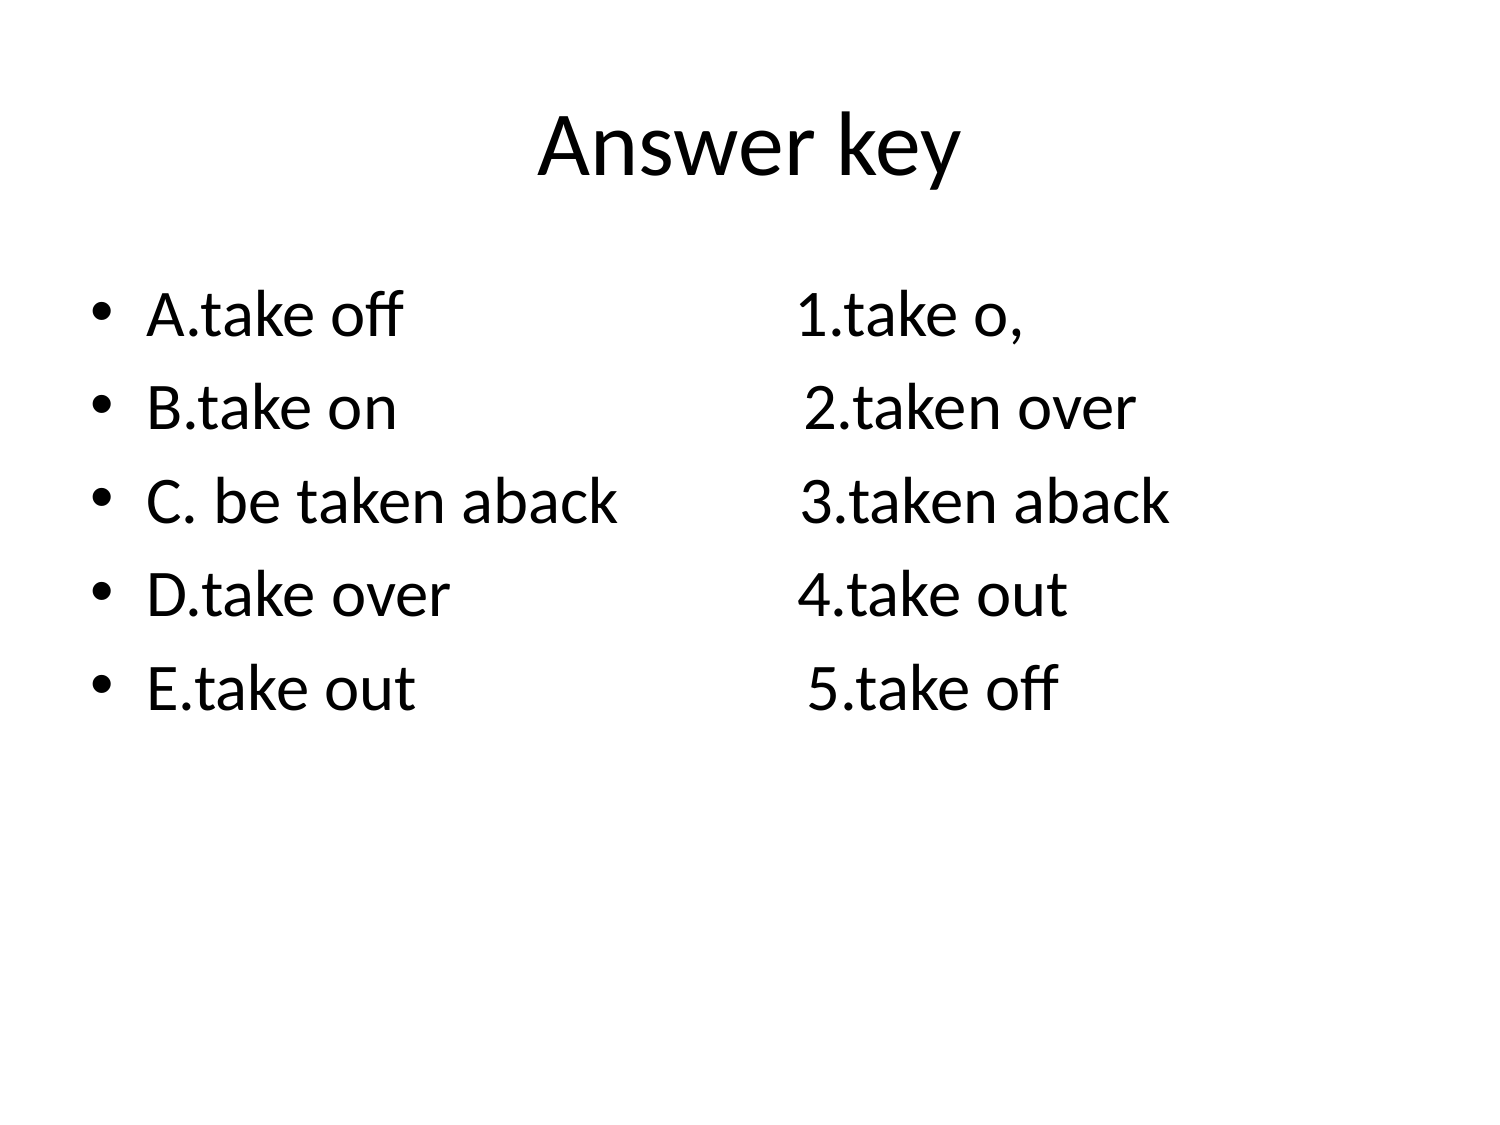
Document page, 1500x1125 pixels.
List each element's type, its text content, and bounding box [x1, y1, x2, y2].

list A.take off 1.take o, B.take on 2.taken over C. be taken aback 3.taken aback D.take over 4.take out E.take out 5.take off [75, 262, 1425, 1005]
title Answer key [75, 45, 1425, 233]
